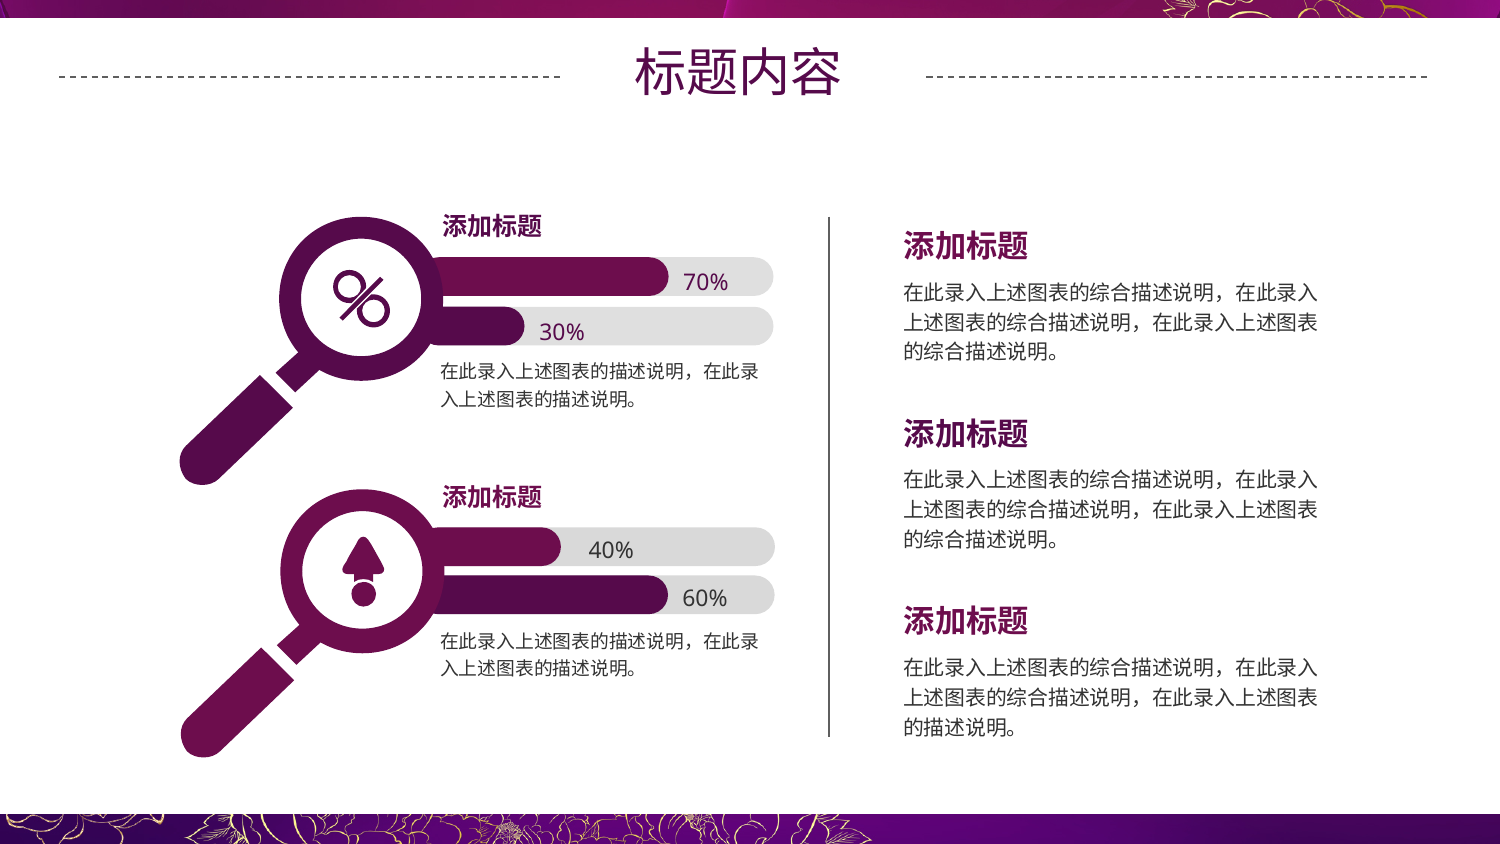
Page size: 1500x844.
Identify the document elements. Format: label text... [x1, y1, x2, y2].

picture [0, 0, 1500, 18]
text_box 标题内容 [608, 32, 868, 110]
text_box 在此录入上述图表的描述说明，在此录入上述图表的描述说明。 [449, 361, 775, 416]
text_box 添加标题 [448, 476, 554, 518]
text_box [449, 304, 774, 354]
text_box 添加标题 [892, 595, 1041, 643]
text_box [450, 522, 776, 571]
text_box 添加标题 [892, 220, 1041, 268]
text_box 在此录入上述图表的综合描述说明，在此录入上述图表的综合描述说明，在此录入上述图表的综合描述说明。 [891, 456, 1338, 558]
text_box 添加标题 [431, 204, 554, 246]
text_box 在此录入上述图表的综合描述说明，在此录入上述图表的综合描述说明，在此录入上述图表的综合描述说明。 [891, 268, 1338, 370]
text_box 在此录入上述图表的综合描述说明，在此录入上述图表的综合描述说明，在此录入上述图表的描述说明。 [891, 643, 1338, 745]
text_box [178, 488, 445, 760]
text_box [450, 570, 775, 620]
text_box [177, 216, 444, 488]
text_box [449, 253, 774, 303]
text_box 在此录入上述图表的描述说明，在此录入上述图表的描述说明。 [450, 627, 775, 685]
text_box 添加标题 [892, 408, 1041, 456]
picture [0, 814, 1500, 844]
